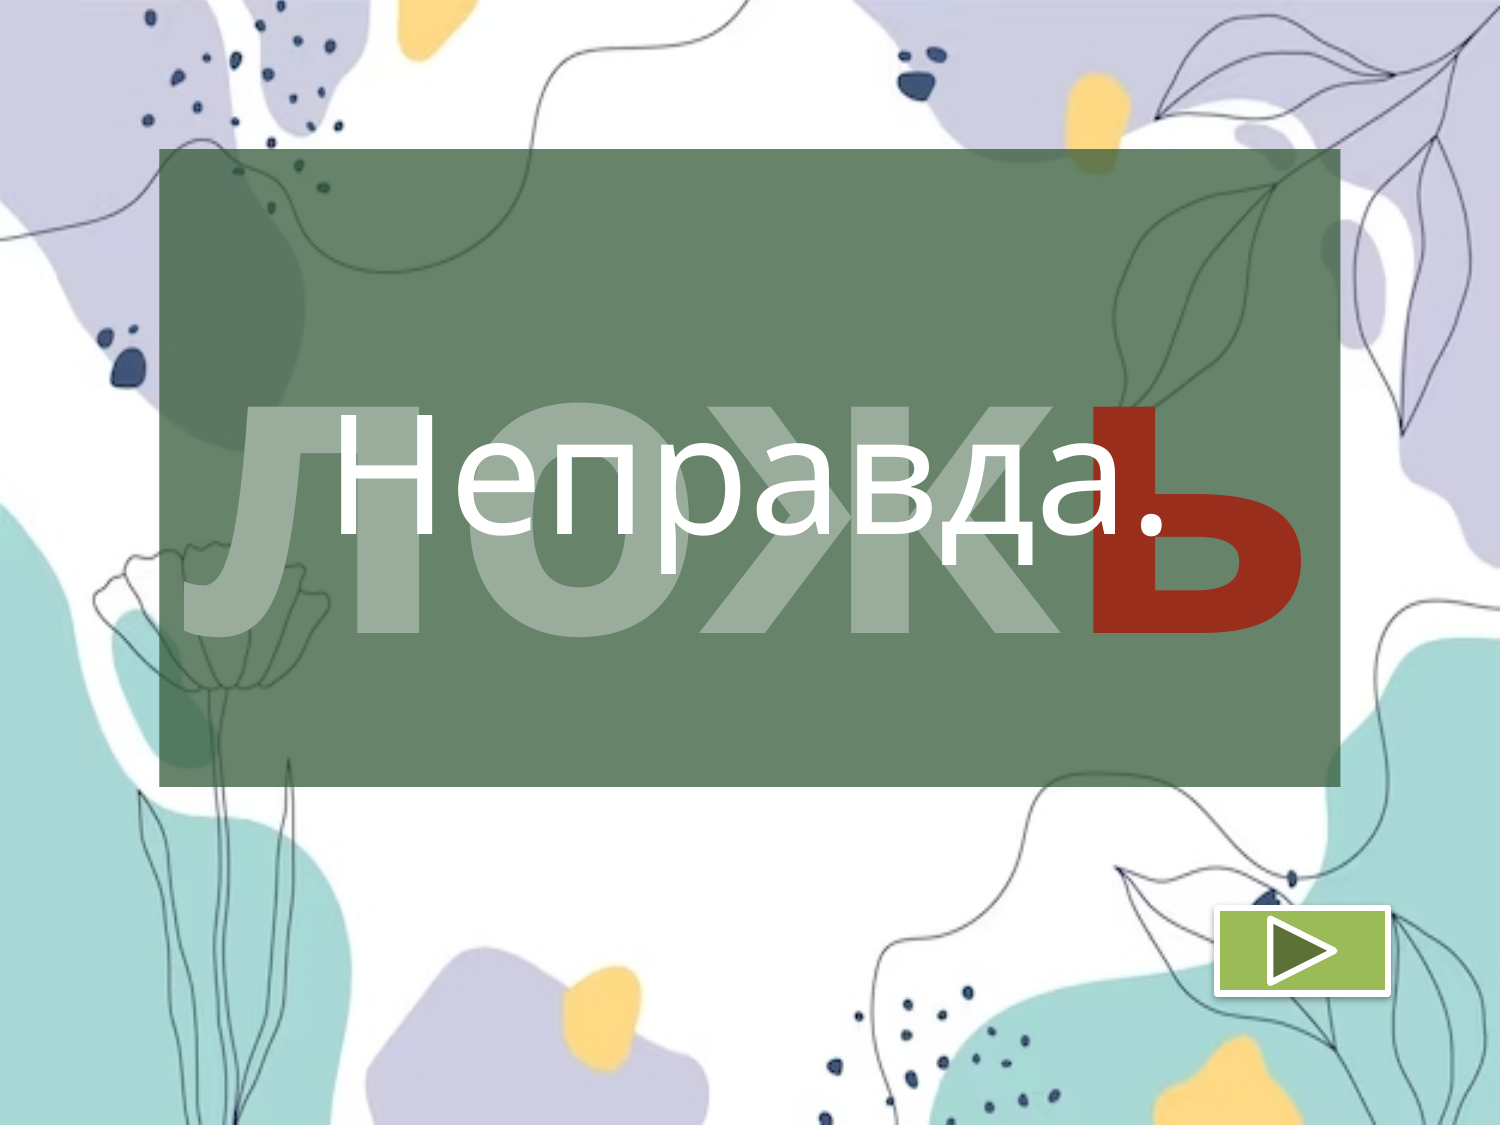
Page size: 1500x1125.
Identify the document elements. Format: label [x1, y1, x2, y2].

text_box [1214, 905, 1391, 997]
text_box [157, 147, 1343, 813]
picture [0, 0, 1500, 1125]
